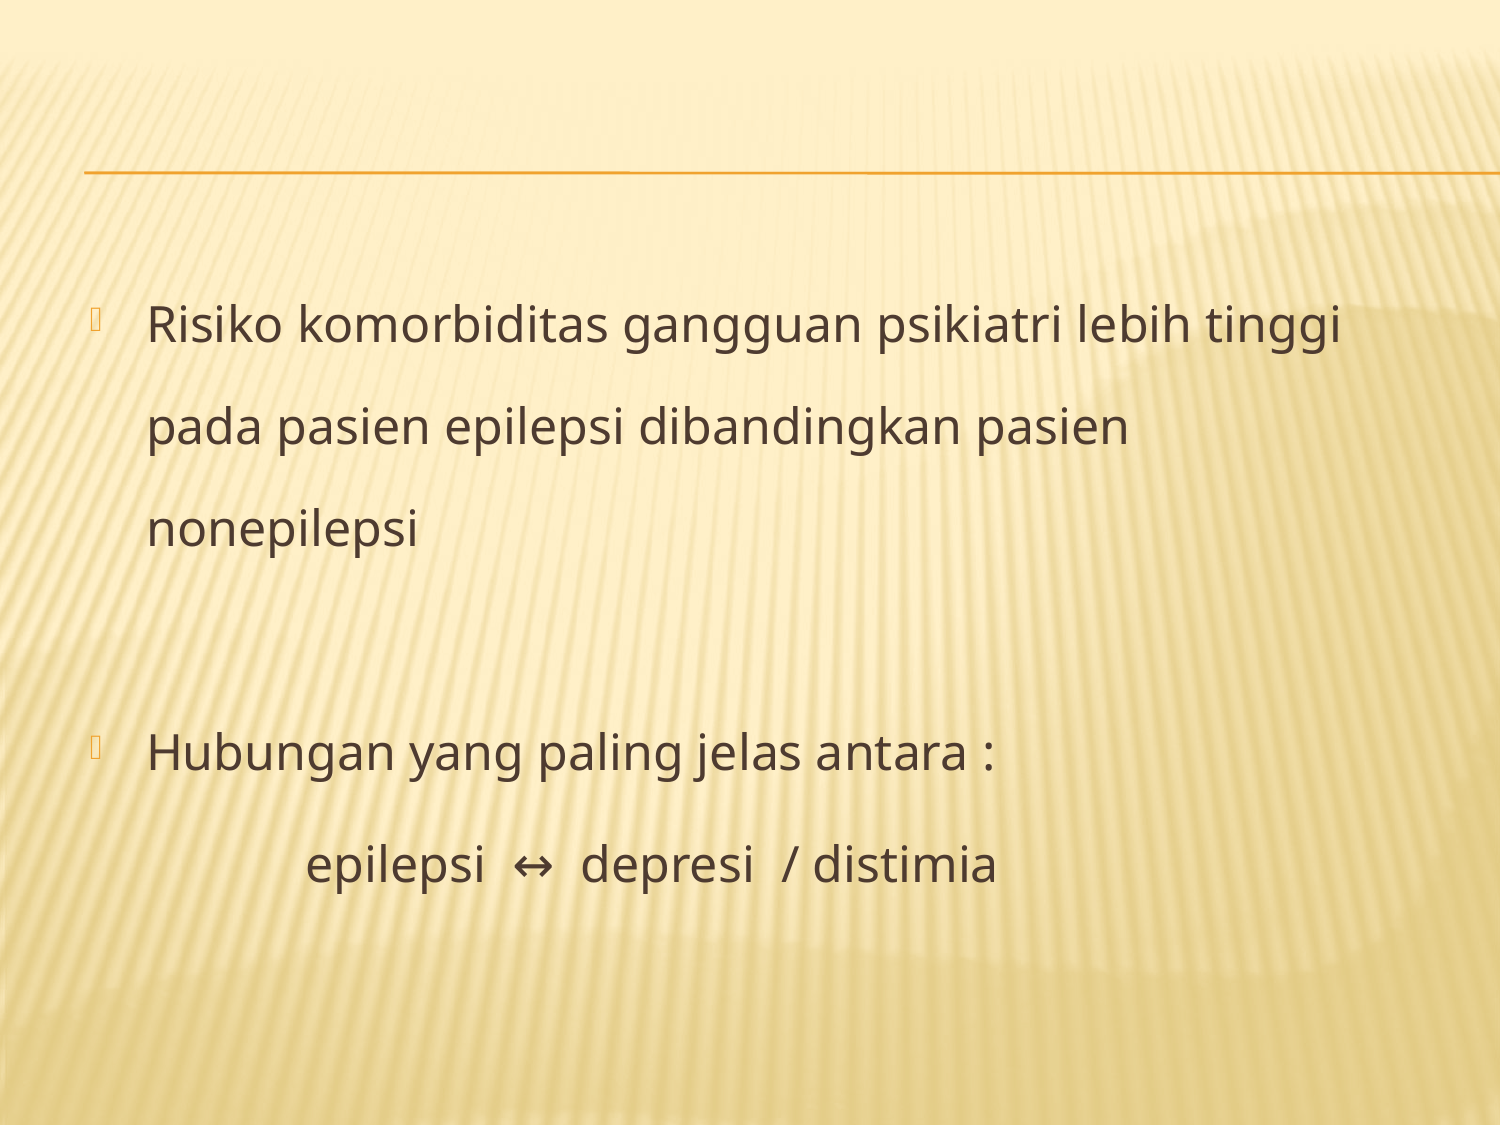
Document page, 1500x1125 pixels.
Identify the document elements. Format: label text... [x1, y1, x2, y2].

list Risiko komorbiditas gangguan psikiatri lebih tinggi pada pasien epilepsi dibandingkan pasien nonepilepsi Hubungan yang paling jelas antara : epilepsi ↔ depresi / distimia [75, 243, 1425, 1125]
